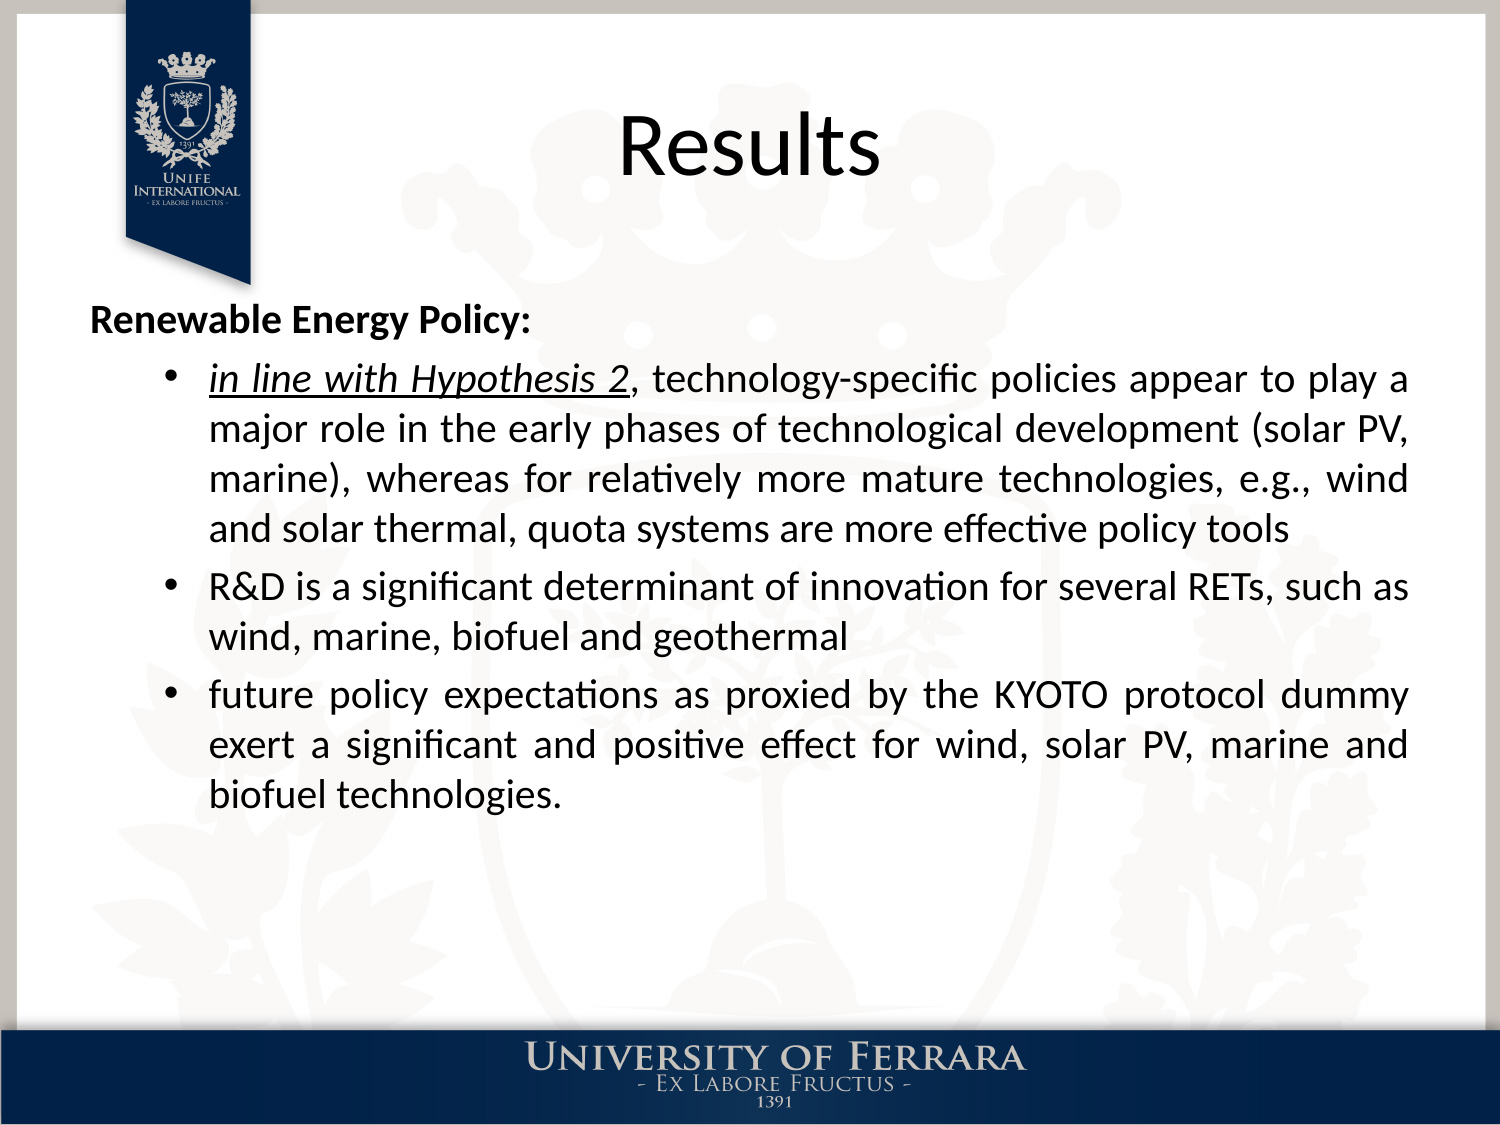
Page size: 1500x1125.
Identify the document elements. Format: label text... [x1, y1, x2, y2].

picture [0, 0, 1500, 1125]
title Results [75, 45, 1425, 233]
list Renewable Energy Policy: in line with Hypothesis 2, technology-specific policies appear to play a major role in the early phases of technological development (solar PV, marine), whereas for relatively more mature technologies, e.g., wind and solar thermal, quota systems are more effective policy tools R&D is a significant determinant of innovation for several RETs, such as wind, marine, biofuel and geothermal future policy expectations as proxied by the KYOTO protocol dummy exert a significant and positive effect for wind, solar PV, marine and biofuel technologies. [75, 284, 1425, 1005]
